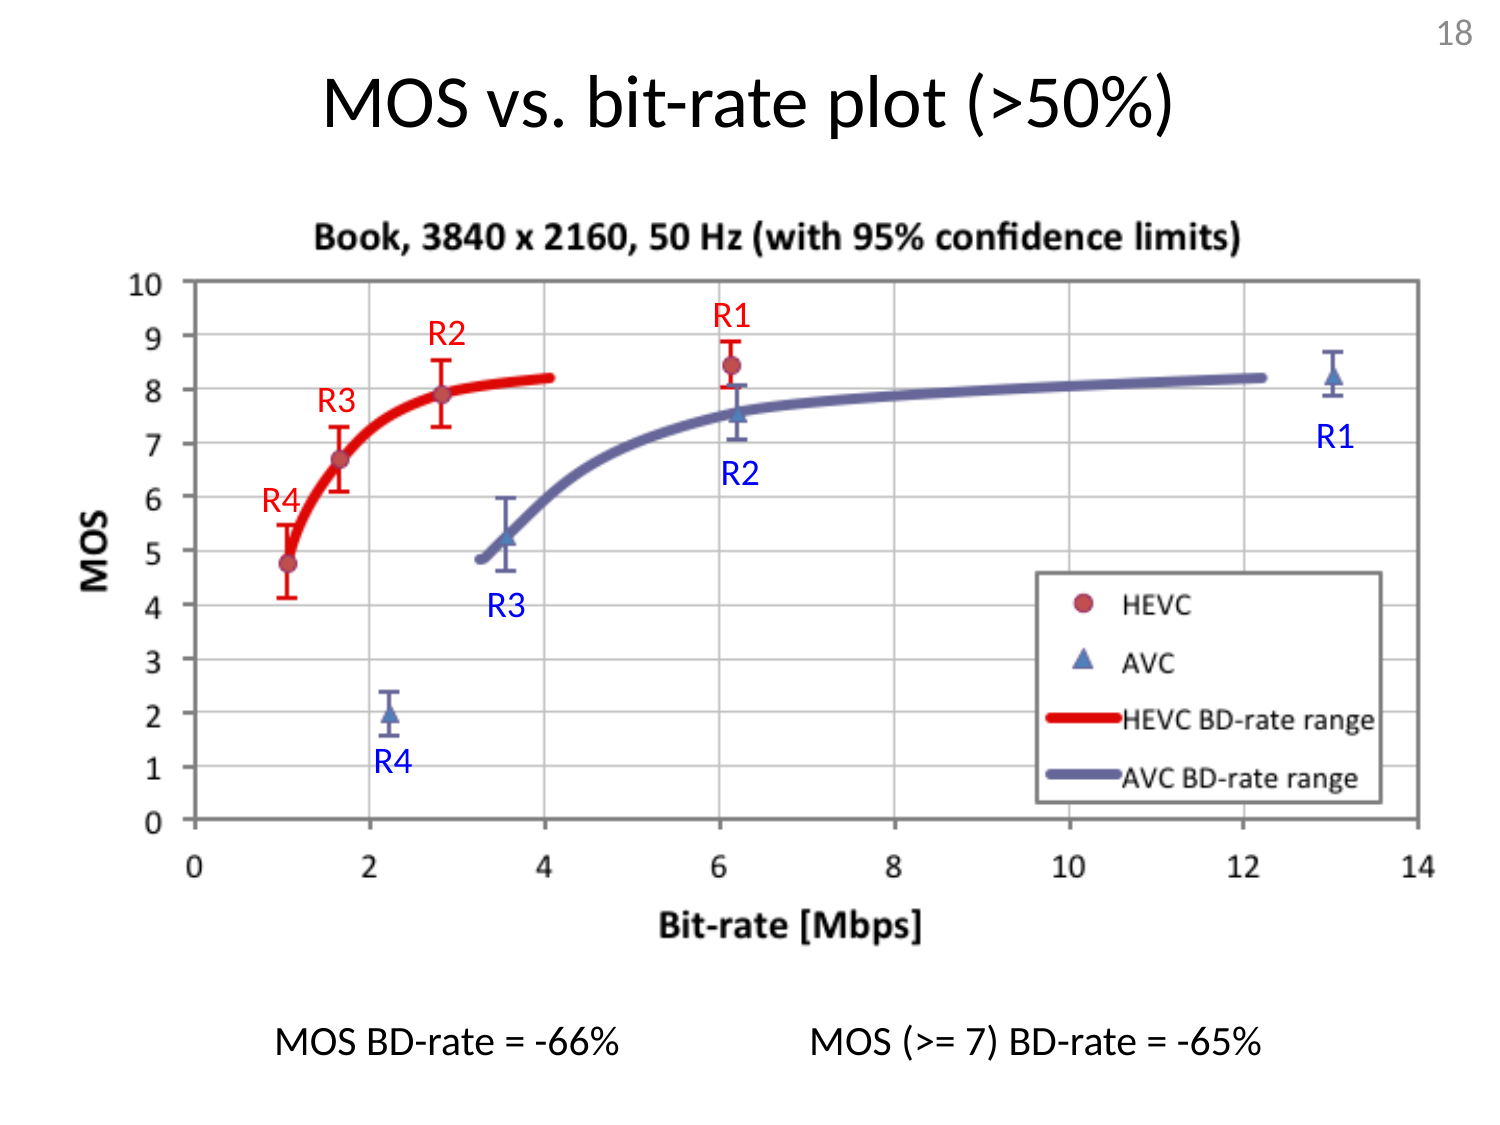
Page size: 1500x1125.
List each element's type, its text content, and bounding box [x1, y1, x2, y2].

text_box MOS vs. bit-rate plot (>50%) [26, 45, 1473, 158]
text_box MOS BD-rate = -66% MOS (>= 7) BD-rate = -65% [259, 1006, 1278, 1071]
slide_number 18 [1374, 0, 1489, 60]
picture [0, 170, 1500, 951]
